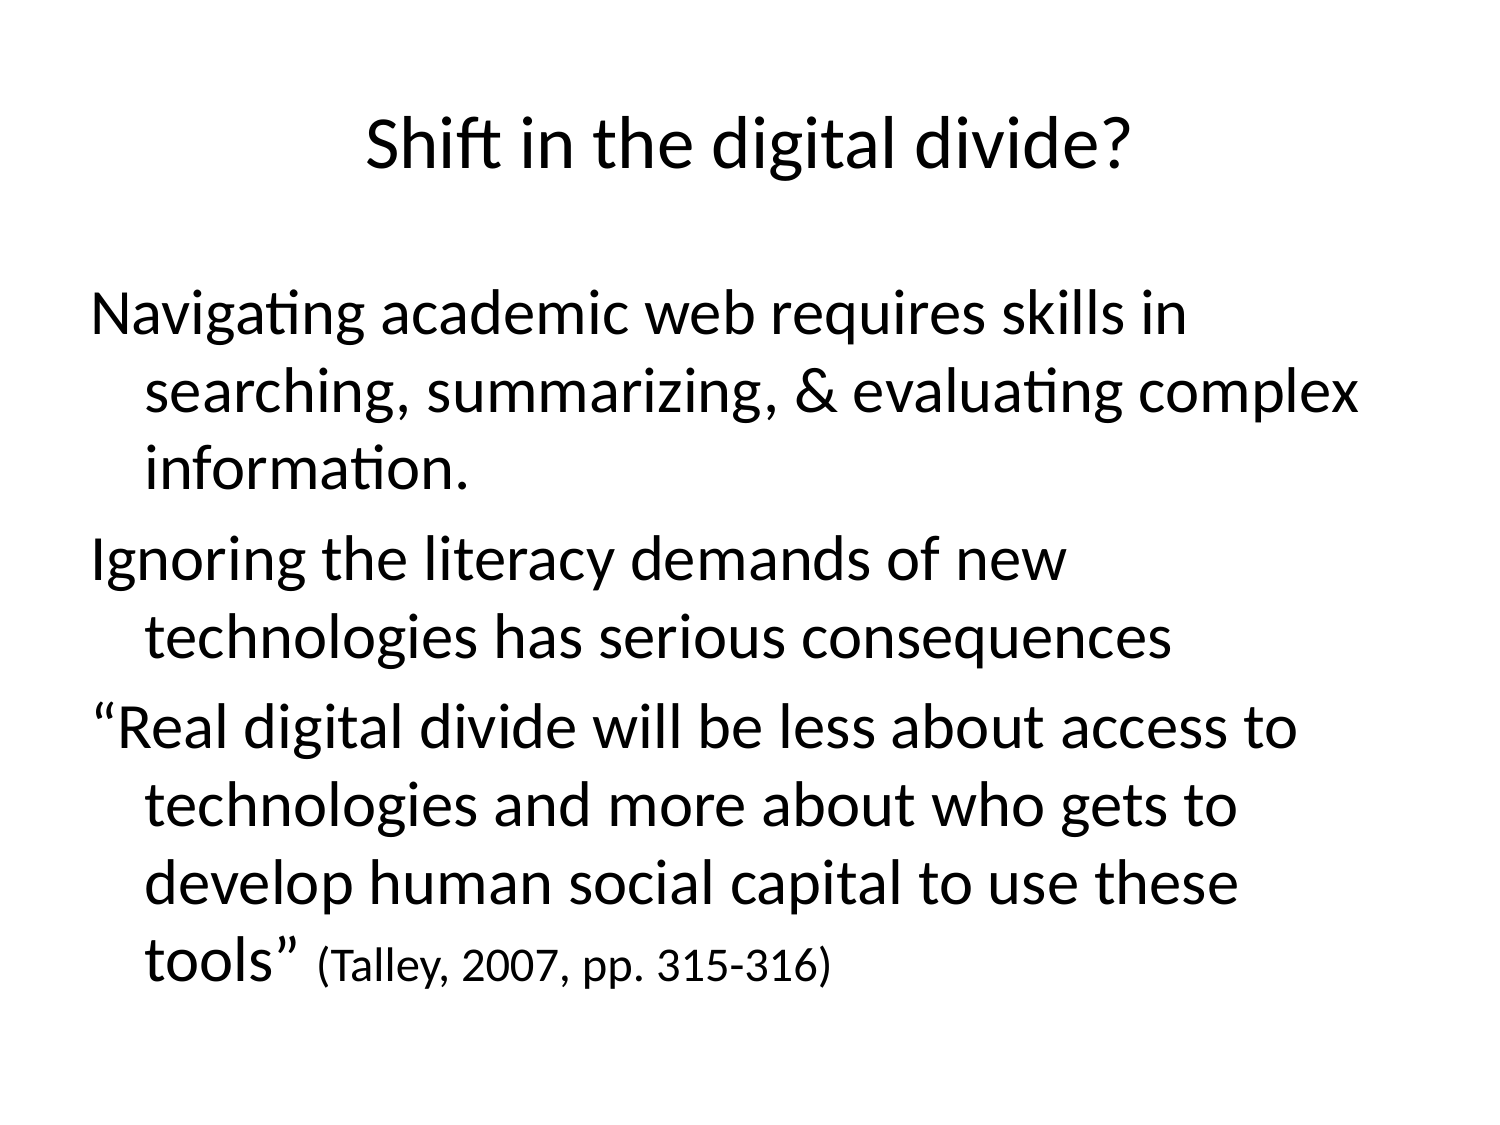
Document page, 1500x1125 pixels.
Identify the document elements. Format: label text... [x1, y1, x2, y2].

list Navigating academic web requires skills in searching, summarizing, & evaluating complex information. Ignoring the literacy demands of new technologies has serious consequences “Real digital divide will be less about access to technologies and more about who gets to develop human social capital to use these tools” (Talley, 2007, pp. 315-316) [75, 262, 1425, 1005]
title Shift in the digital divide? [75, 45, 1425, 233]
